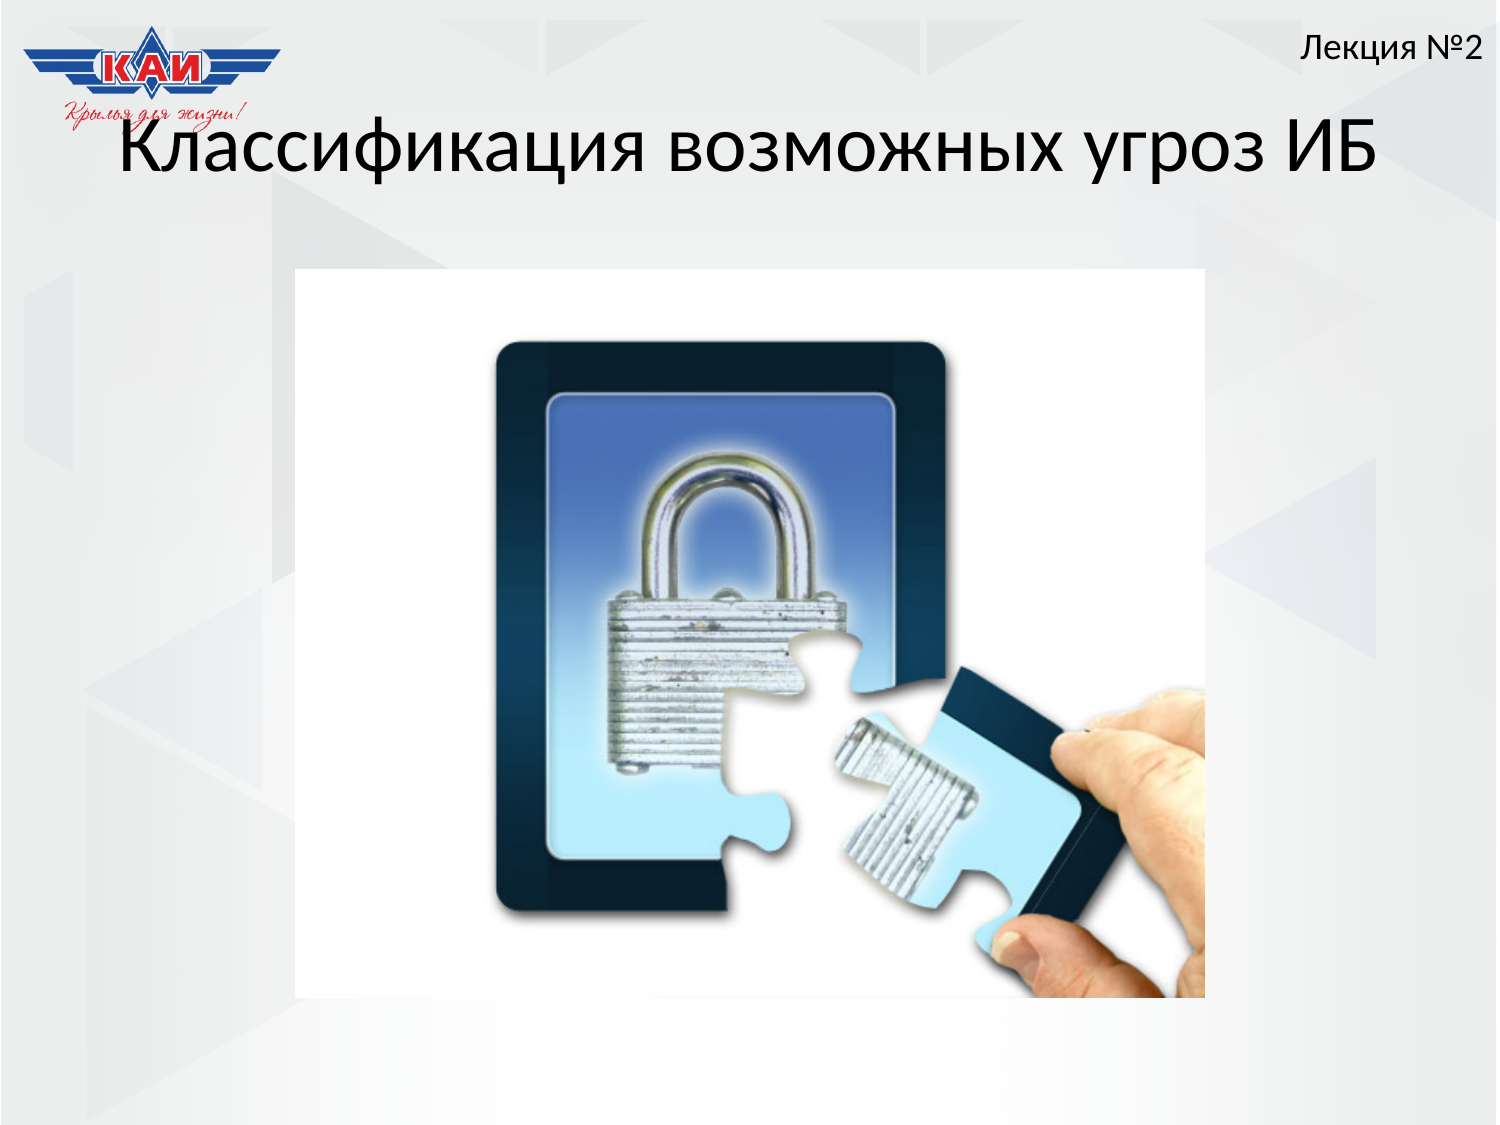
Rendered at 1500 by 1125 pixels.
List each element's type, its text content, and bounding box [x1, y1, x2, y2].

picture [0, 0, 1500, 1125]
title Классификация возможных угроз ИБ [75, 45, 1425, 233]
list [295, 269, 1205, 998]
text_box Лекция №2 [1285, 14, 1499, 75]
